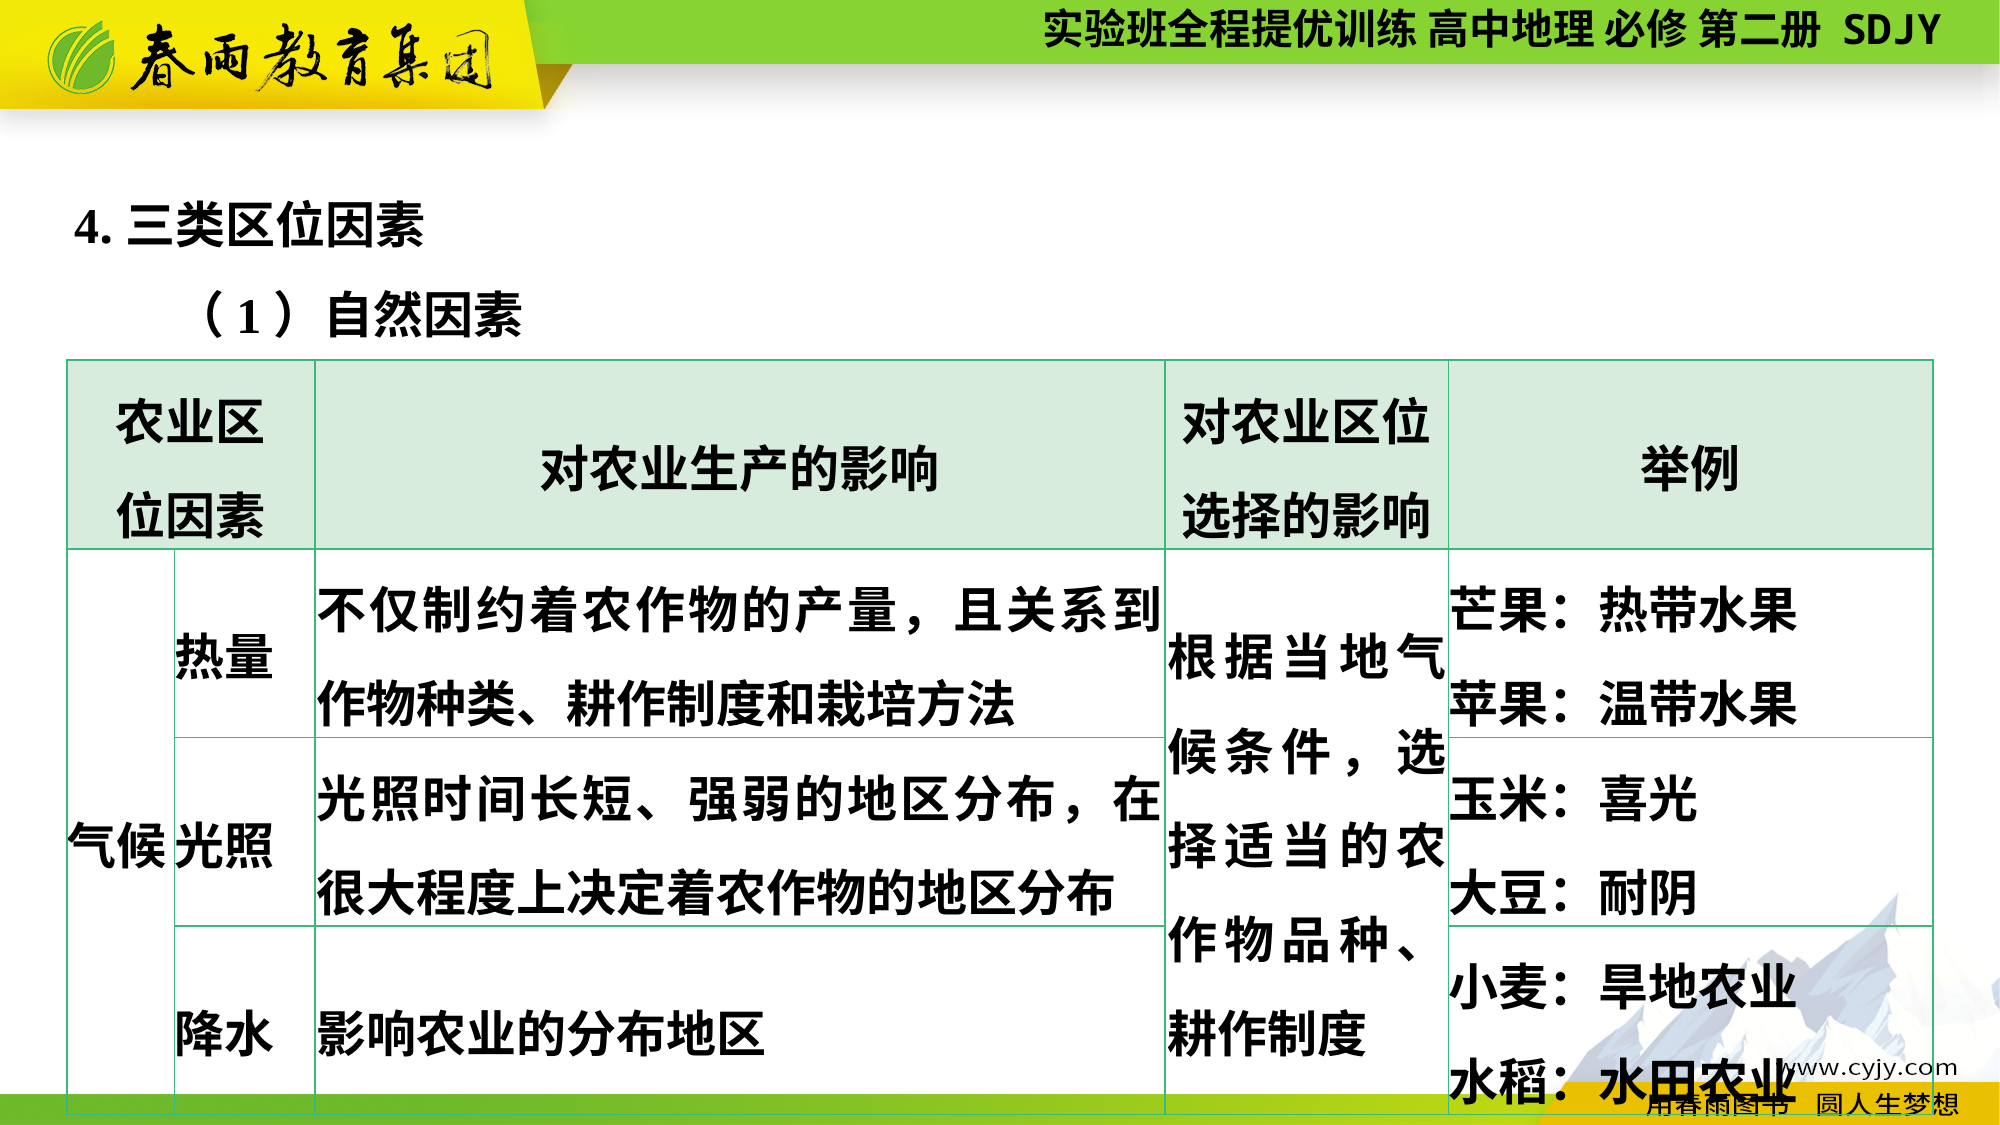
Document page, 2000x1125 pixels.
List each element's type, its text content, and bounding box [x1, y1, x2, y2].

picture [0, 0, 2000, 1125]
table_header 对农业生产的影响 [316, 361, 1164, 548]
table_cell 小麦：旱地农业 水稻：水田农业 [1449, 927, 1932, 1114]
table_cell 不仅制约着农作物的产量，且关系到作物种类、耕作制度和栽培方法 [316, 550, 1164, 737]
table_cell 光照 [175, 738, 314, 925]
table_header 对农业区位 选择的影响 [1166, 361, 1448, 548]
table_cell 热量 [175, 550, 314, 737]
table_header 农业区 位因素 [68, 361, 314, 548]
table_cell 玉米：喜光 大豆：耐阴 [1449, 738, 1932, 925]
table_cell 影响农业的分布地区 [316, 927, 1164, 1114]
table_cell 根据当地气候条件，选择适当的农作物品种、耕作制度 [1166, 550, 1448, 1114]
table_cell 芒果：热带水果 苹果：温带水果 [1449, 550, 1932, 737]
table_cell 光照时间长短、强弱的地区分布，在很大程度上决定着农作物的地区分布 [316, 738, 1164, 925]
table_header 举例 [1449, 361, 1932, 548]
table_cell 气候 [68, 550, 174, 1114]
table_cell 降水 [175, 927, 314, 1114]
list 4.三类区位因素 （1）自然因素 [59, 156, 1944, 342]
